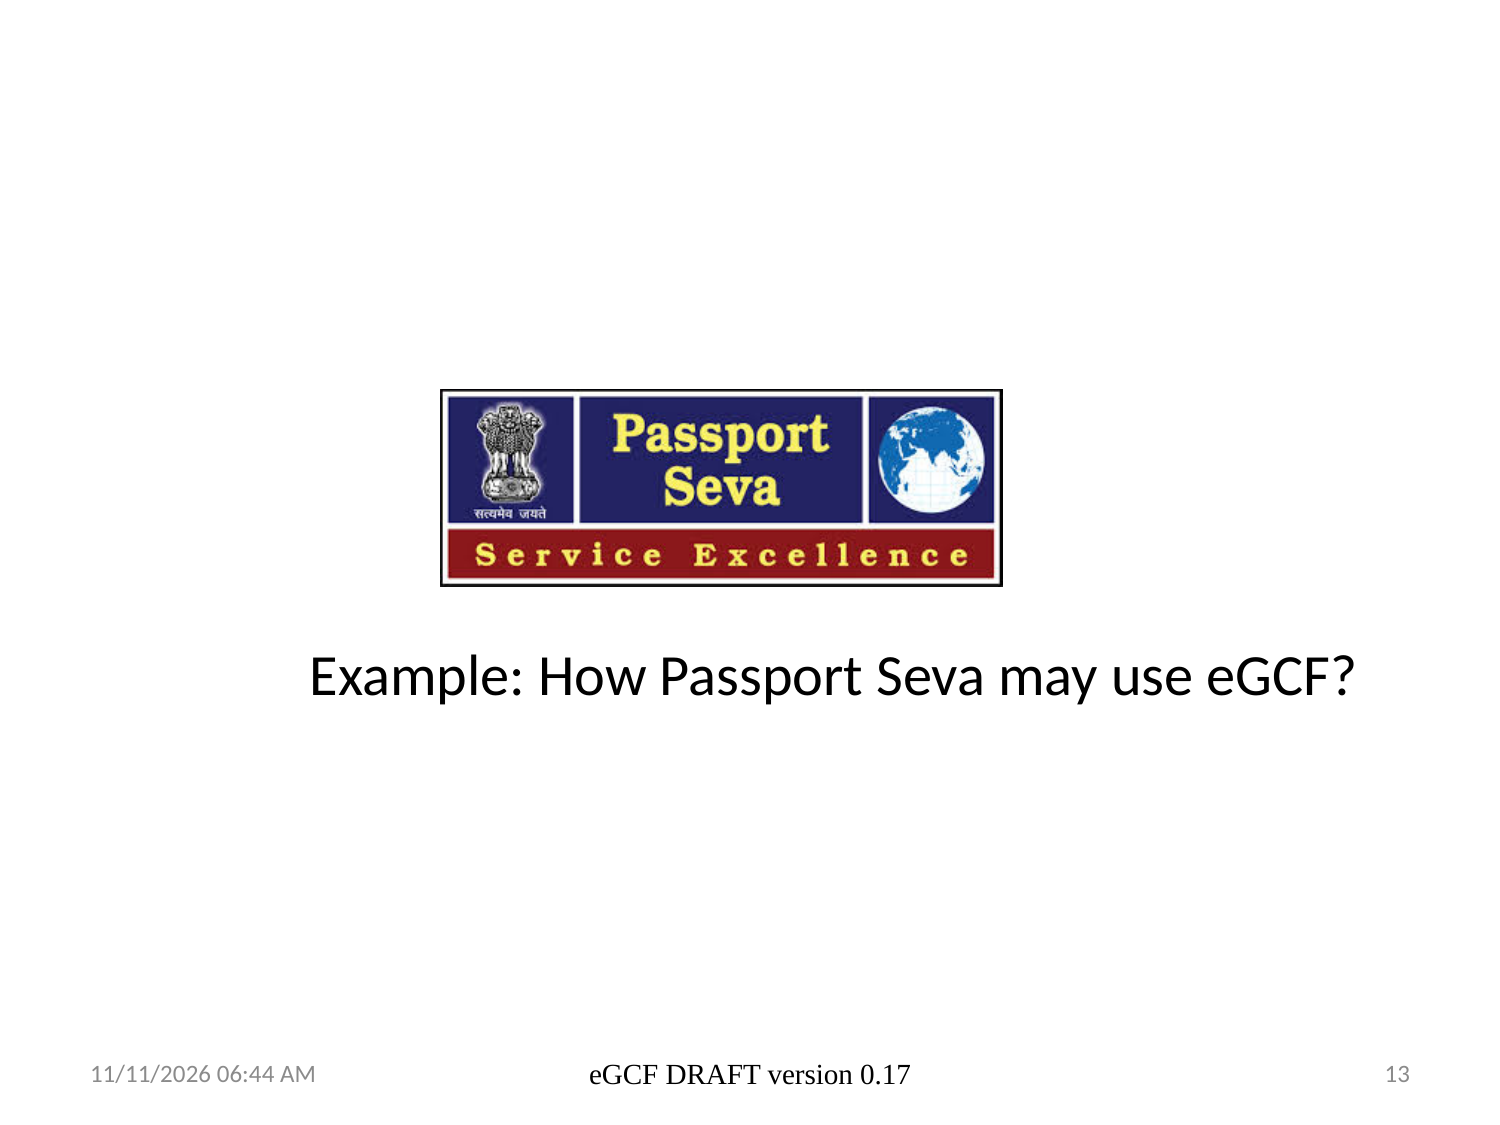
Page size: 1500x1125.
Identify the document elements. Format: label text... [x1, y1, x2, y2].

text_box Example: How Passport Seva may use eGCF? [295, 629, 1373, 715]
picture [440, 388, 1004, 587]
slide_number 13 [1074, 1042, 1425, 1103]
footer eGCF DRAFT version 0.17 [512, 1042, 988, 1103]
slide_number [75, 1042, 425, 1103]
